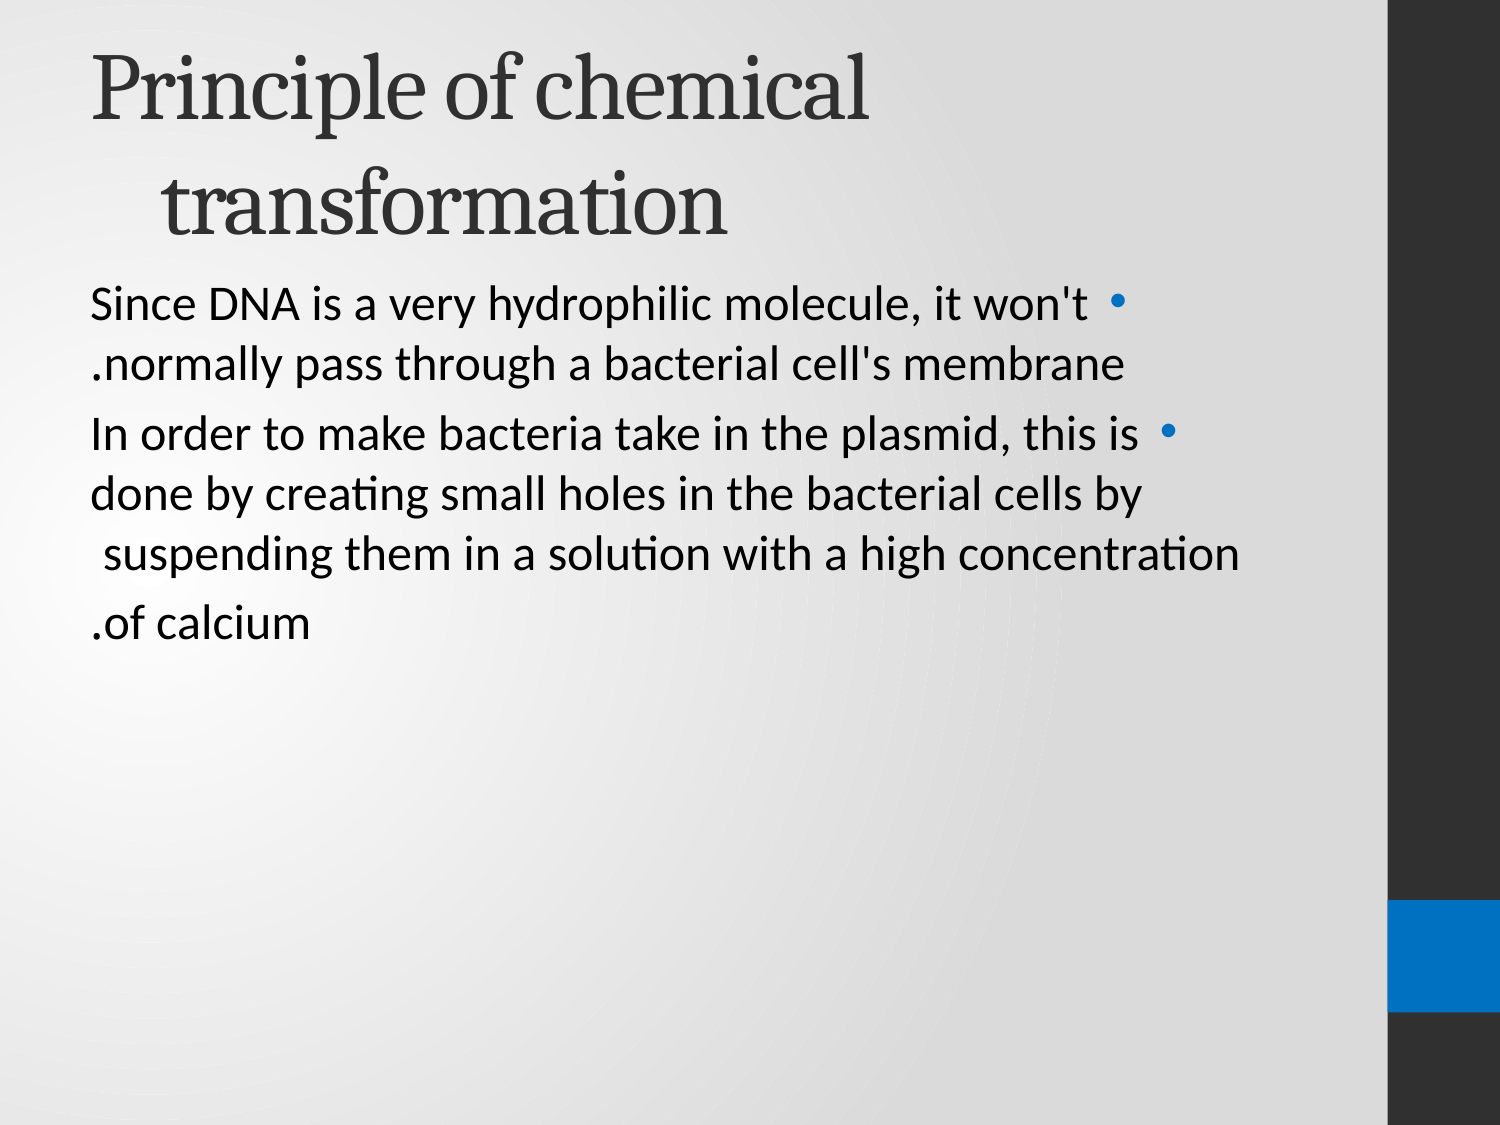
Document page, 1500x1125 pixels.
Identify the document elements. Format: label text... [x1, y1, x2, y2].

title Principle of chemical transformation [75, 45, 1325, 233]
list Since DNA is a very hydrophilic molecule, it won't normally pass through a bacterial cell's membrane. In order to make bacteria take in the plasmid, this is done by creating small holes in the bacterial cells by suspending them in a solution with a high concentration of calcium. [75, 262, 1325, 1050]
